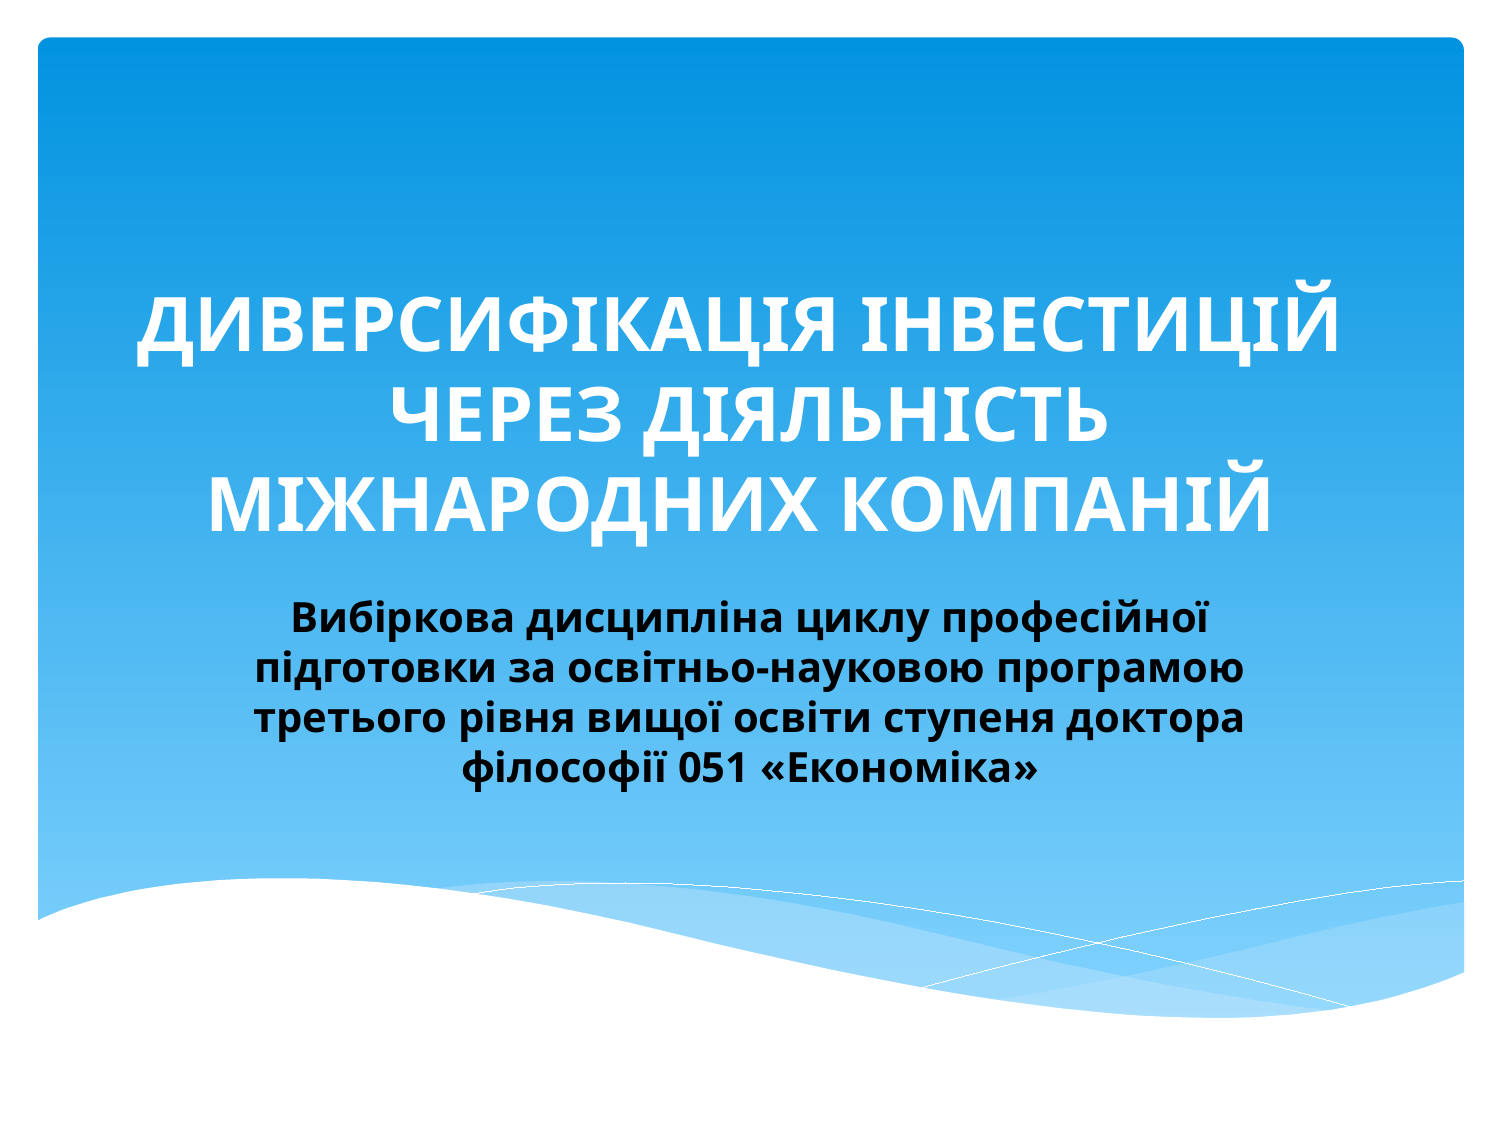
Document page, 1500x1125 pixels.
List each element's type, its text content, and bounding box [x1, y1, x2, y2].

subtitle Вибіркова дисципліна циклу професійної підготовки за освітньо-науковою програмою третього рівня вищої освіти ступеня доктора філософії 051 «Економіка» [225, 583, 1275, 953]
title ДИВЕРСИФІКАЦІЯ ІНВЕСТИЦІЙ ЧЕРЕЗ ДІЯЛЬНІСТЬ МІЖНАРОДНИХ КОМПАНІЙ [112, 262, 1388, 555]
